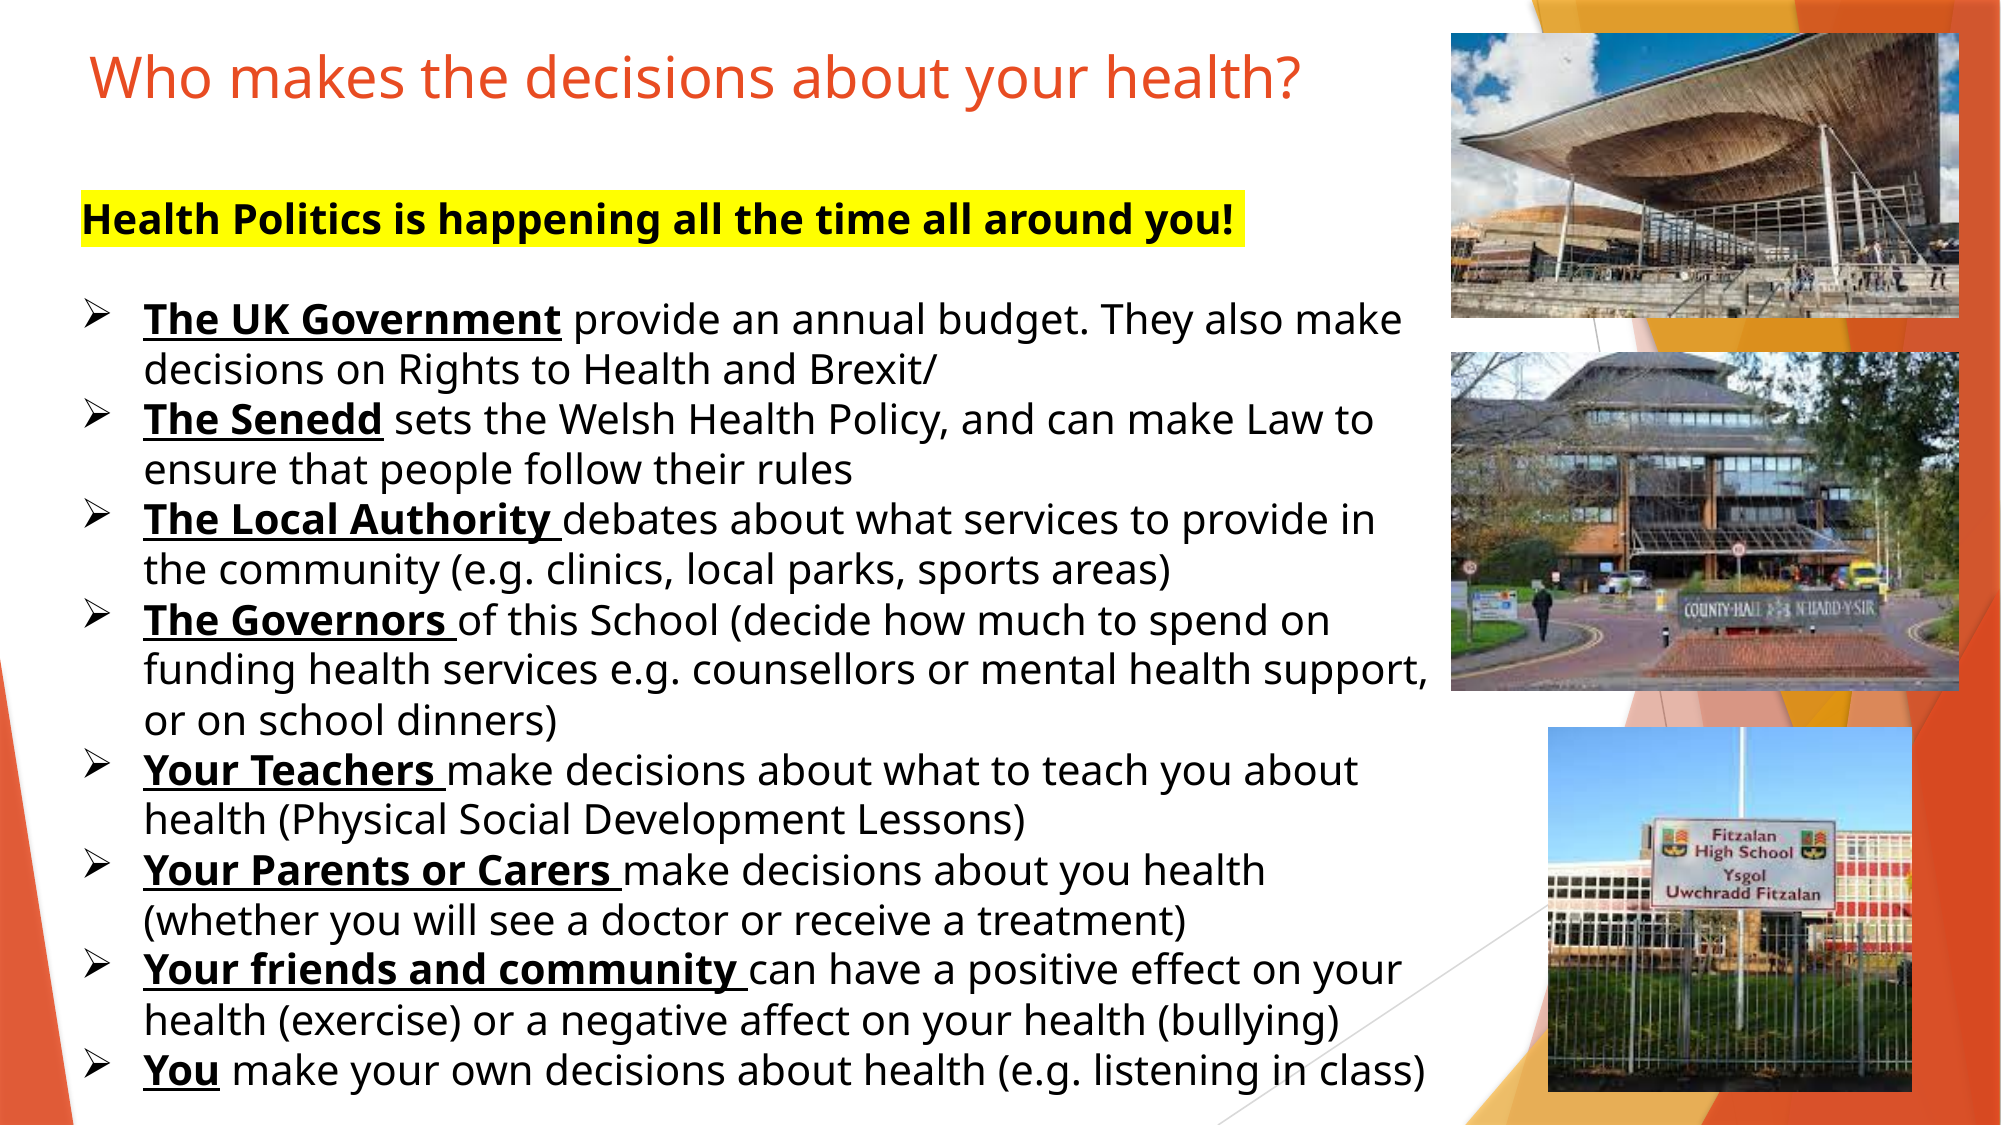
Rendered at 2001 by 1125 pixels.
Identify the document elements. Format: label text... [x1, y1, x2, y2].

picture [1773, 33, 1782, 38]
picture [1450, 33, 1960, 319]
picture [1450, 352, 1960, 691]
text_box Health Politics is happening all the time all around you! The UK Government provide an annual budget. They also make decisions on Rights to Health and Brexit/ The Senedd sets the Welsh Health Policy, and can make Law to ensure that people follow their rules The Local Authority debates about what services to provide in the community (e.g. clinics, local parks, sports areas) The Governors of this School (decide how much to spend on funding health services e.g. counsellors or mental health support, or on school dinners) Your Teachers make decisions about what to teach you about health (Physical Social Development Lessons) Your Parents or Carers make decisions about you health (whether you will see a doctor or receive a treatment) Your friends and community can have a positive effect on your health (exercise) or a negative affect on your health (bullying) You make your own decisions about health (e.g. listening in class) [66, 135, 1460, 1125]
picture [1547, 727, 1913, 1092]
title Who makes the decisions about your health? [74, 33, 1449, 135]
